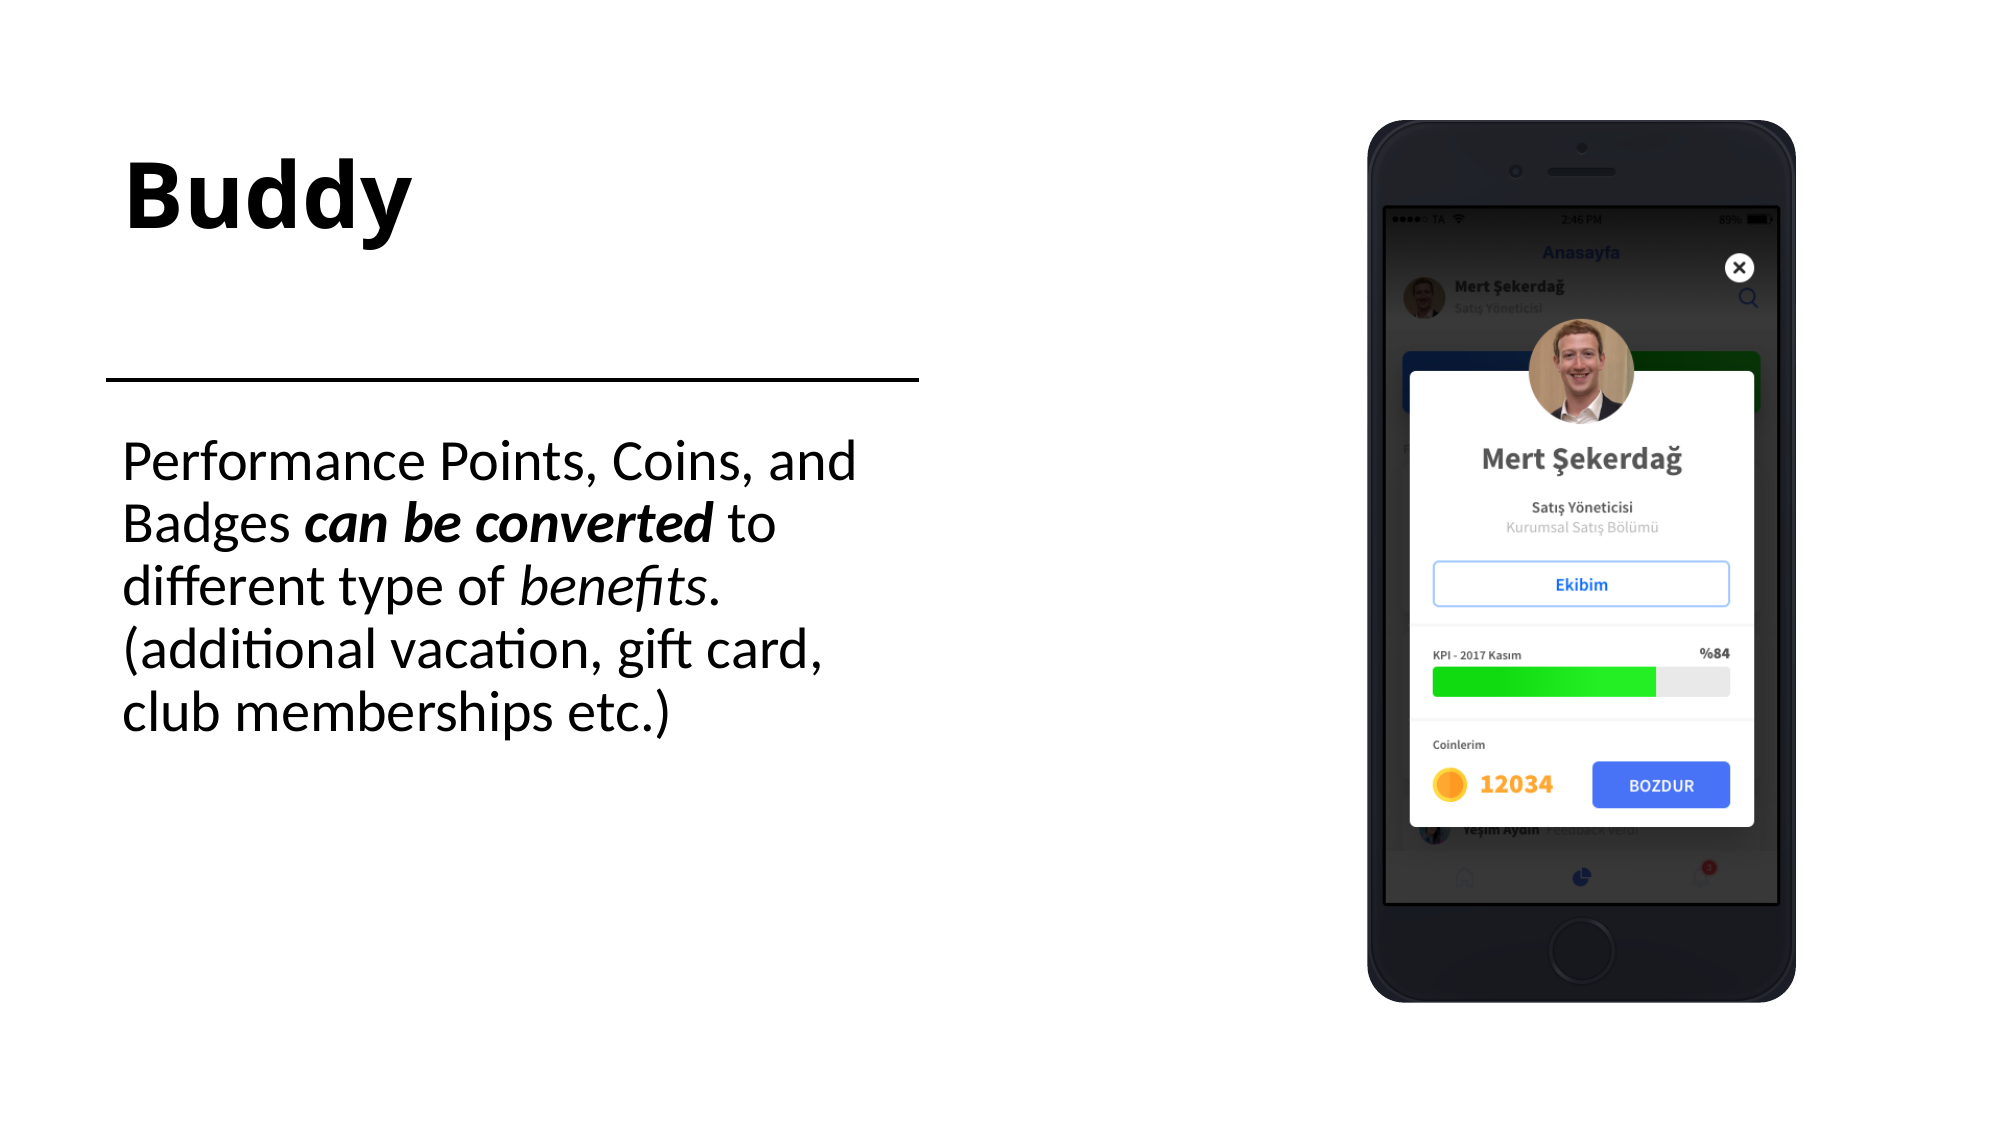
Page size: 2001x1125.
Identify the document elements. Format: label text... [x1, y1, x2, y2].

title Buddy [107, 59, 948, 338]
list Performance Points, Coins, and Badges can be converted to different type of benefits. (additional vacation, gift card, club memberships etc.) [107, 422, 948, 991]
picture [1367, 120, 1796, 1003]
